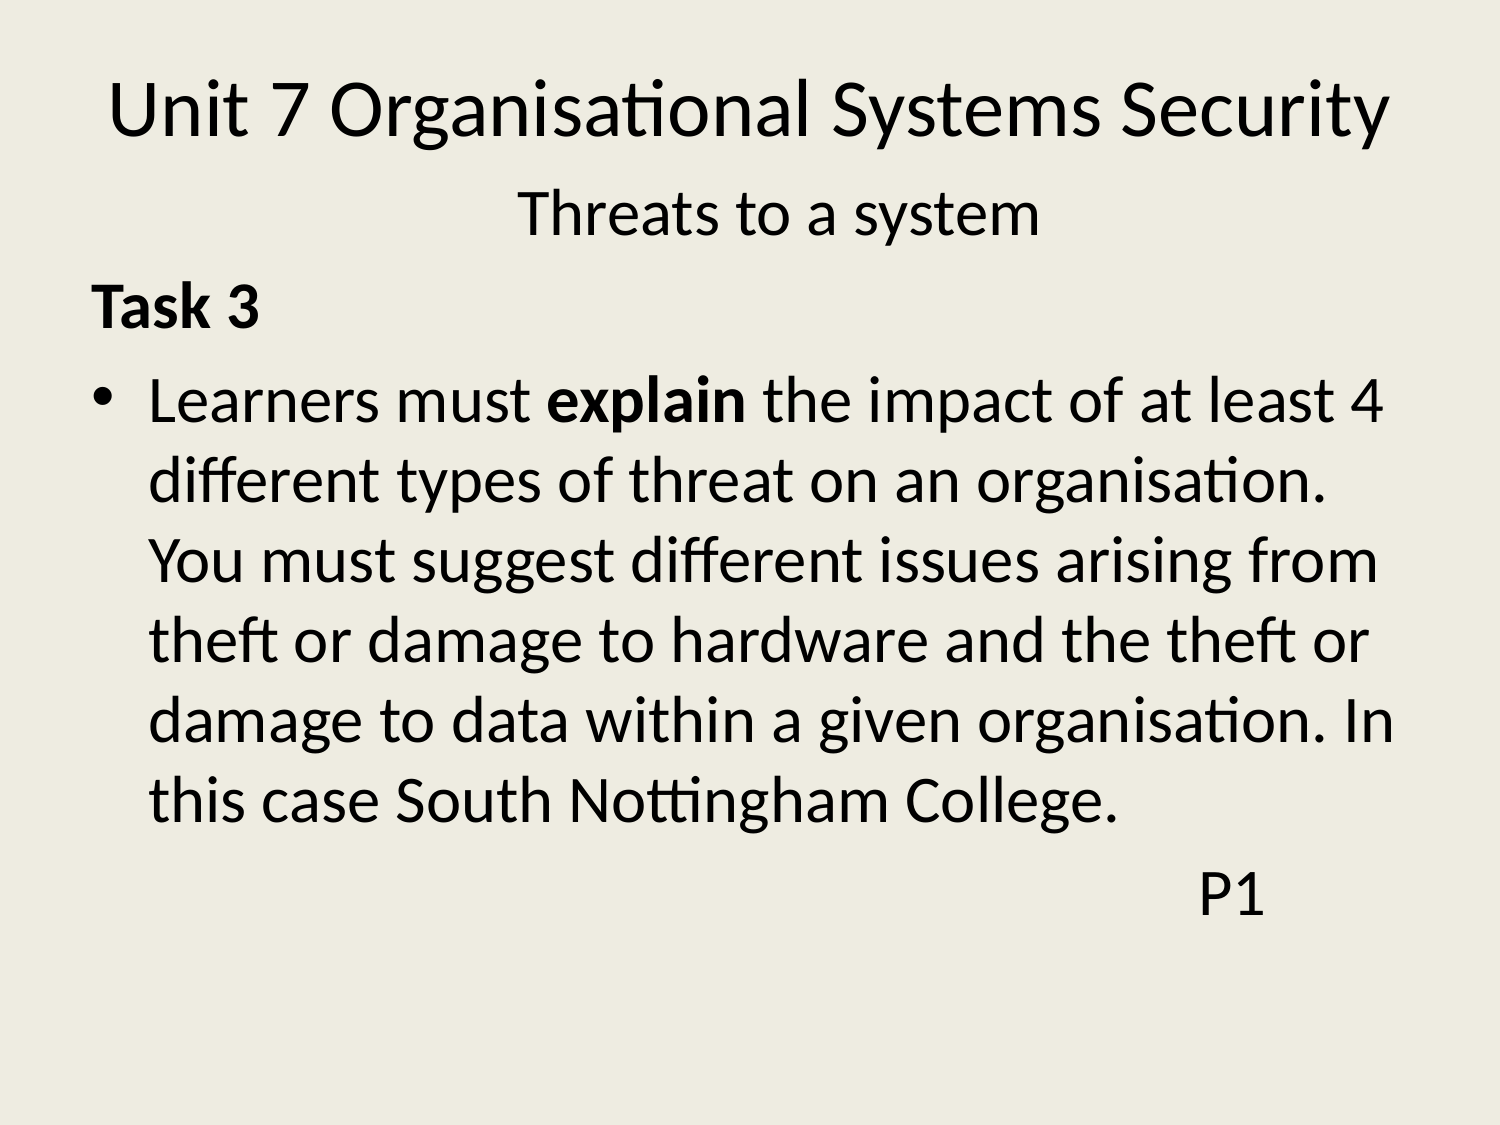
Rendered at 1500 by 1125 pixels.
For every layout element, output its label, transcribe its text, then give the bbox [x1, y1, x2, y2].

list Threats to a system Task 3 Learners must explain the impact of at least 4 different types of threat on an organisation. You must suggest different issues arising from theft or damage to hardware and the theft or damage to data within a given organisation. In this case South Nottingham College. P1 [76, 160, 1427, 988]
title Unit 7 Organisational Systems Security [75, 45, 1425, 161]
